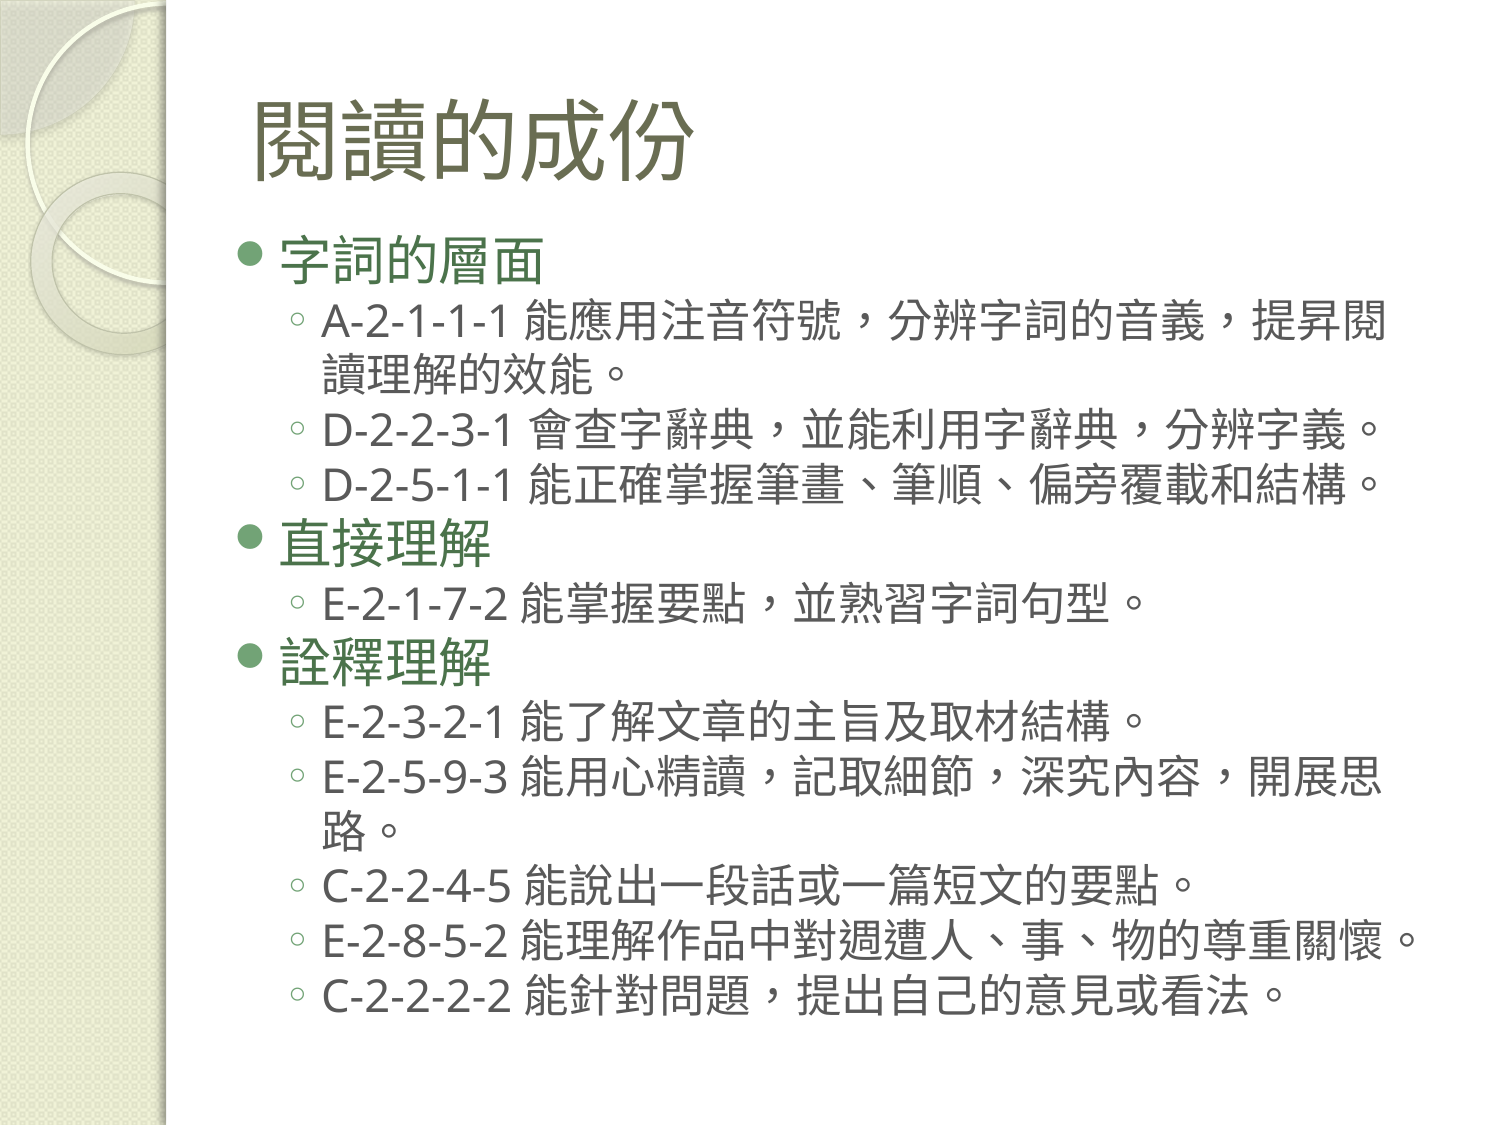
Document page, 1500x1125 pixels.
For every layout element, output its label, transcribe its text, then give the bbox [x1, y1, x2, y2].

list 字詞的層面 A-2-1-1-1能應用注音符號，分辨字詞的音義，提昇閱讀理解的效能。 D-2-2-3-1會查字辭典，並能利用字辭典，分辨字義。 D-2-5-1-1能正確掌握筆畫、筆順、偏旁覆載和結構。 直接理解 E-2-1-7-2能掌握要點，並熟習字詞句型。 詮釋理解 E-2-3-2-1能了解文章的主旨及取材結構。 E-2-5-9-3能用心精讀，記取細節，深究內容，開展思路。 C-2-2-4-5能說出一段話或一篇短文的要點。 E-2-8-5-2能理解作品中對週遭人、事、物的尊重關懷。 C-2-2-2-2能針對問題，提出自己的意見或看法。 [206, 219, 1436, 1035]
title 閱讀的成份 [235, 45, 1466, 233]
